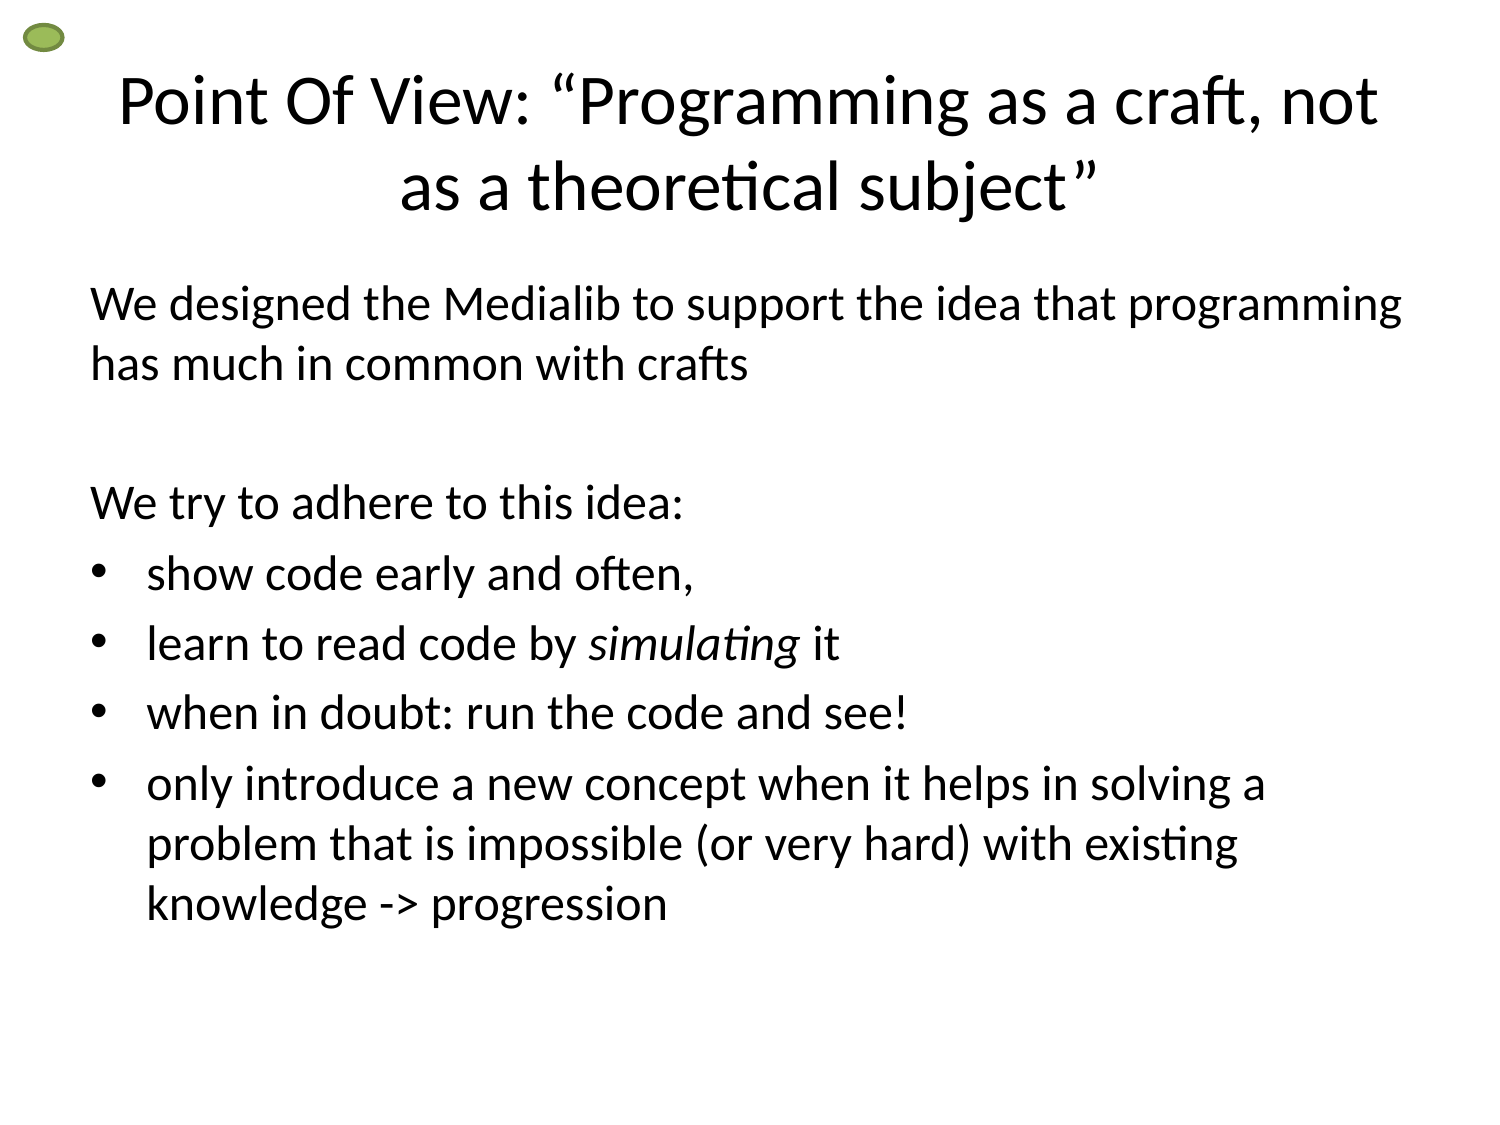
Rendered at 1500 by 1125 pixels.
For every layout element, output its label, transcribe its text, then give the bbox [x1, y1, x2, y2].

list We designed the Medialib to support the idea that programming has much in common with crafts We try to adhere to this idea: show code early and often, learn to read code by simulating it when in doubt: run the code and see! only introduce a new concept when it helps in solving a problem that is impossible (or very hard) with existing knowledge -> progression [75, 262, 1425, 1088]
text_box [22, 22, 65, 53]
title Point Of View: “Programming as a craft, not as a theoretical subject” [75, 45, 1425, 233]
